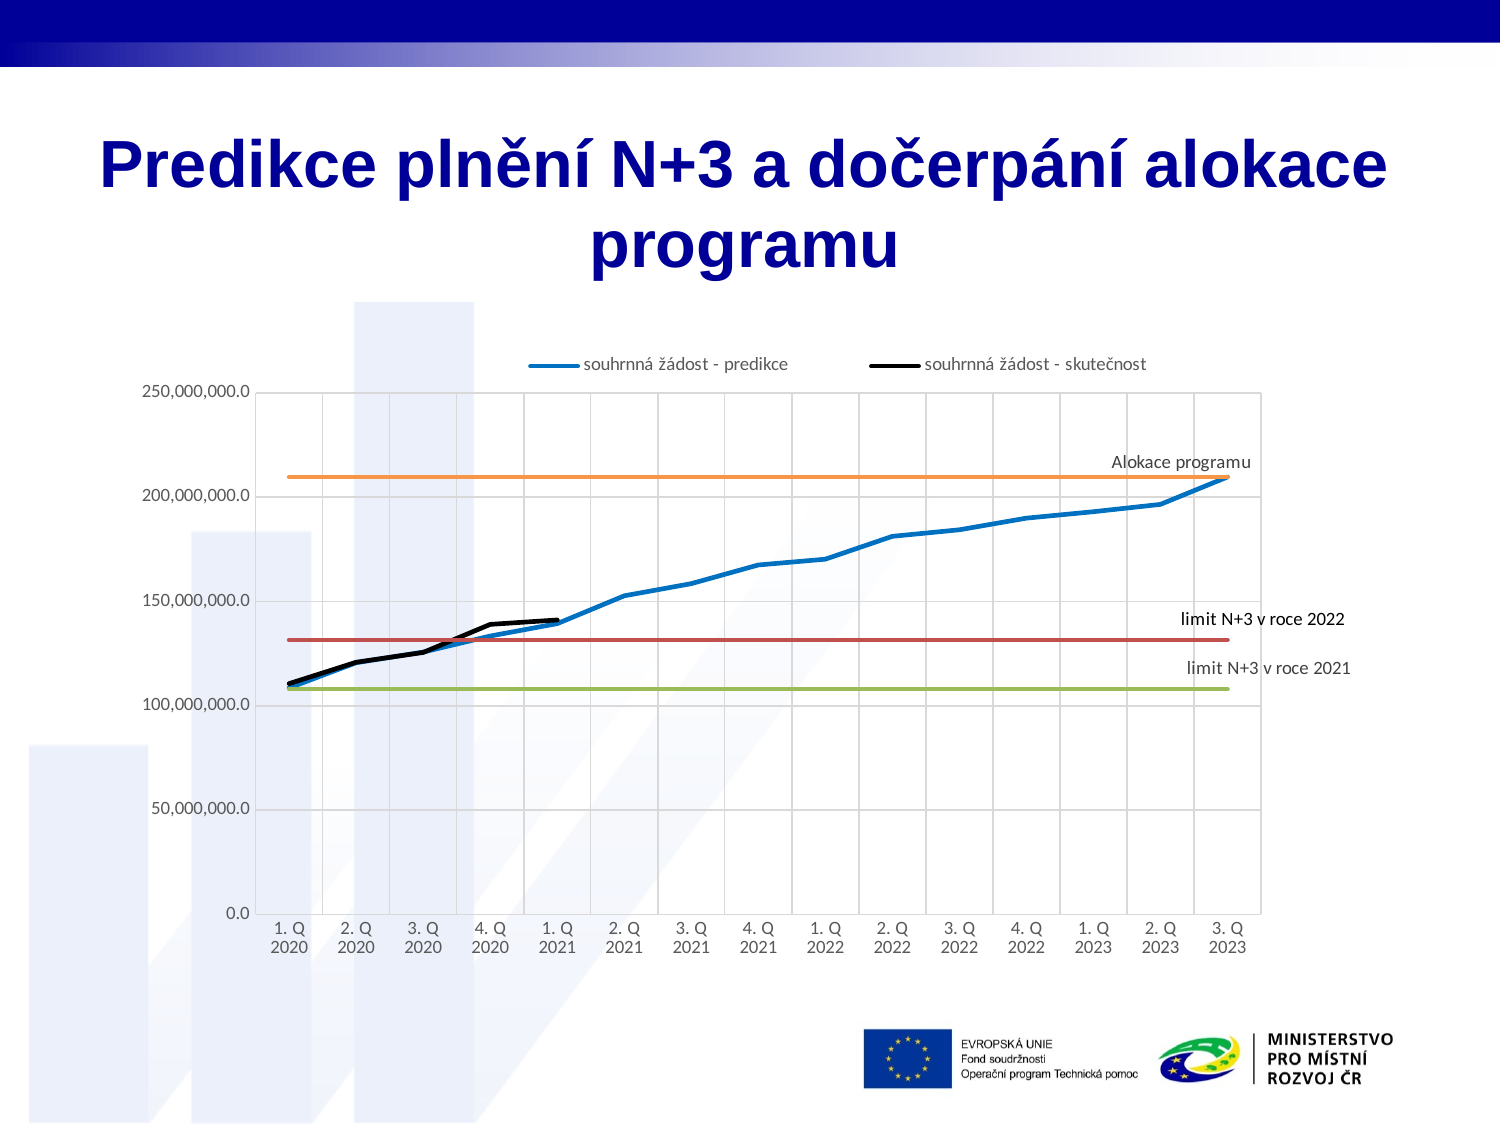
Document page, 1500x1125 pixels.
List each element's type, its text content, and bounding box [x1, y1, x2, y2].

title Predikce plnění N+3 a dočerpání alokace programu [64, 113, 1425, 279]
picture [29, 1009, 1412, 1125]
chart [0, 278, 1362, 1059]
